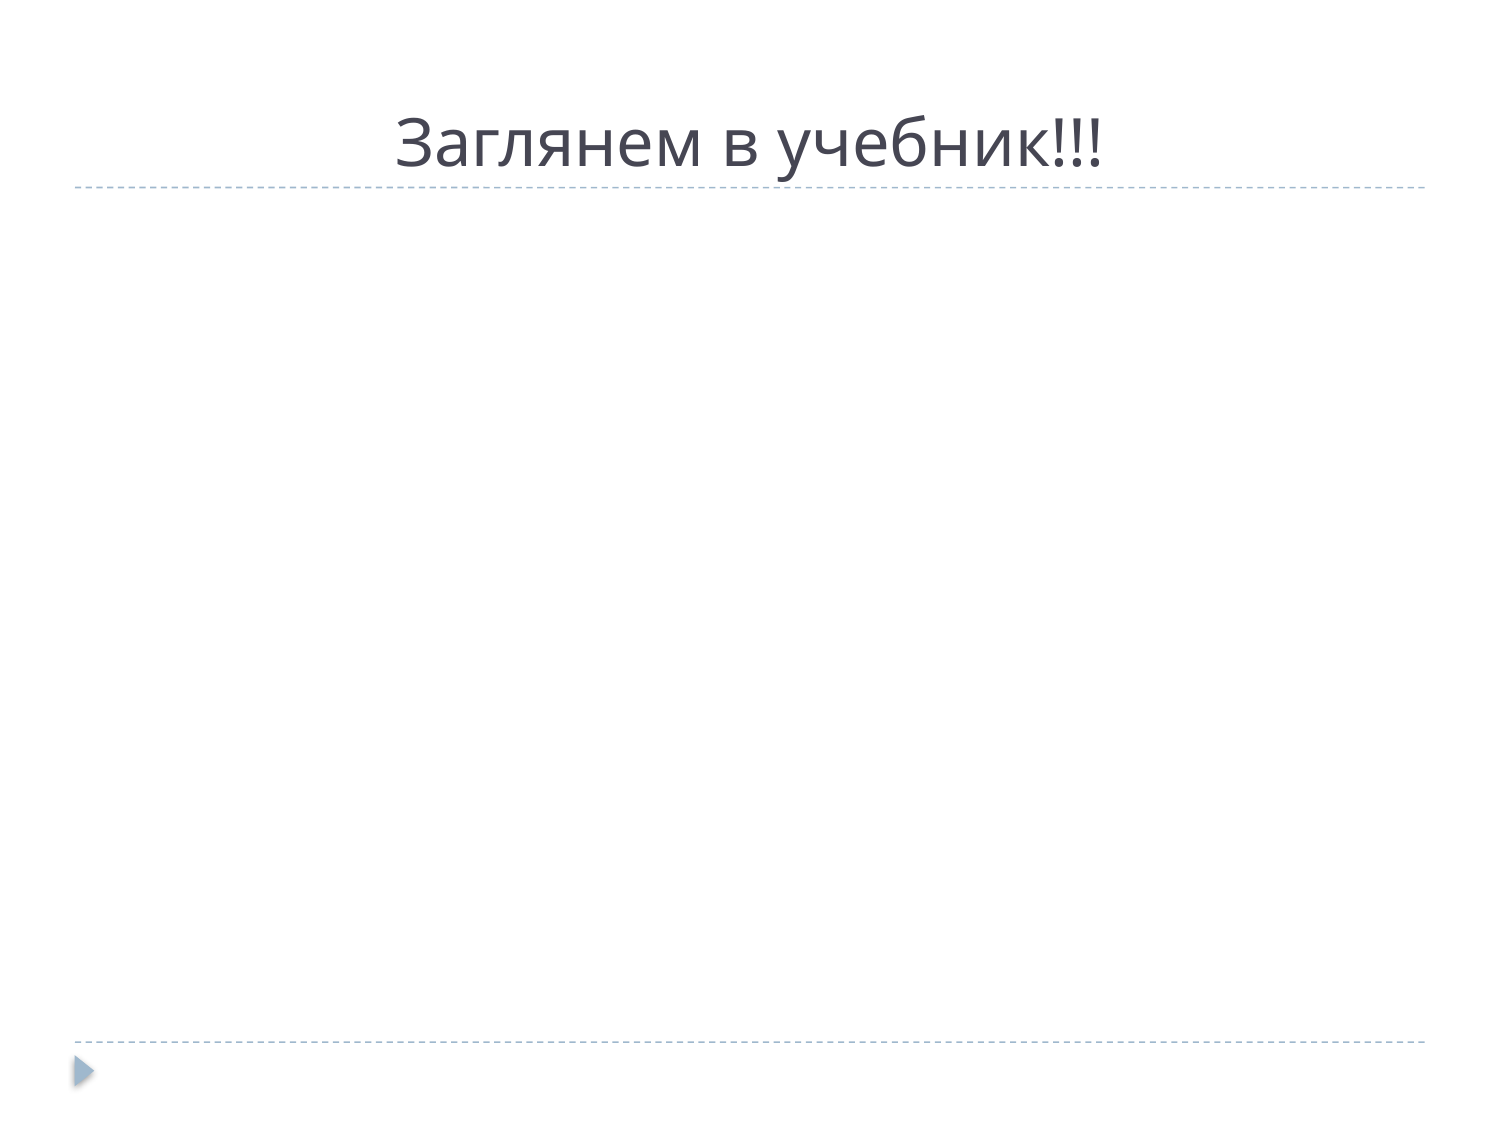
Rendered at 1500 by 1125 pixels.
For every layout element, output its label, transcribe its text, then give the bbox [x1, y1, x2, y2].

title Заглянем в учебник!!! [75, 24, 1425, 188]
